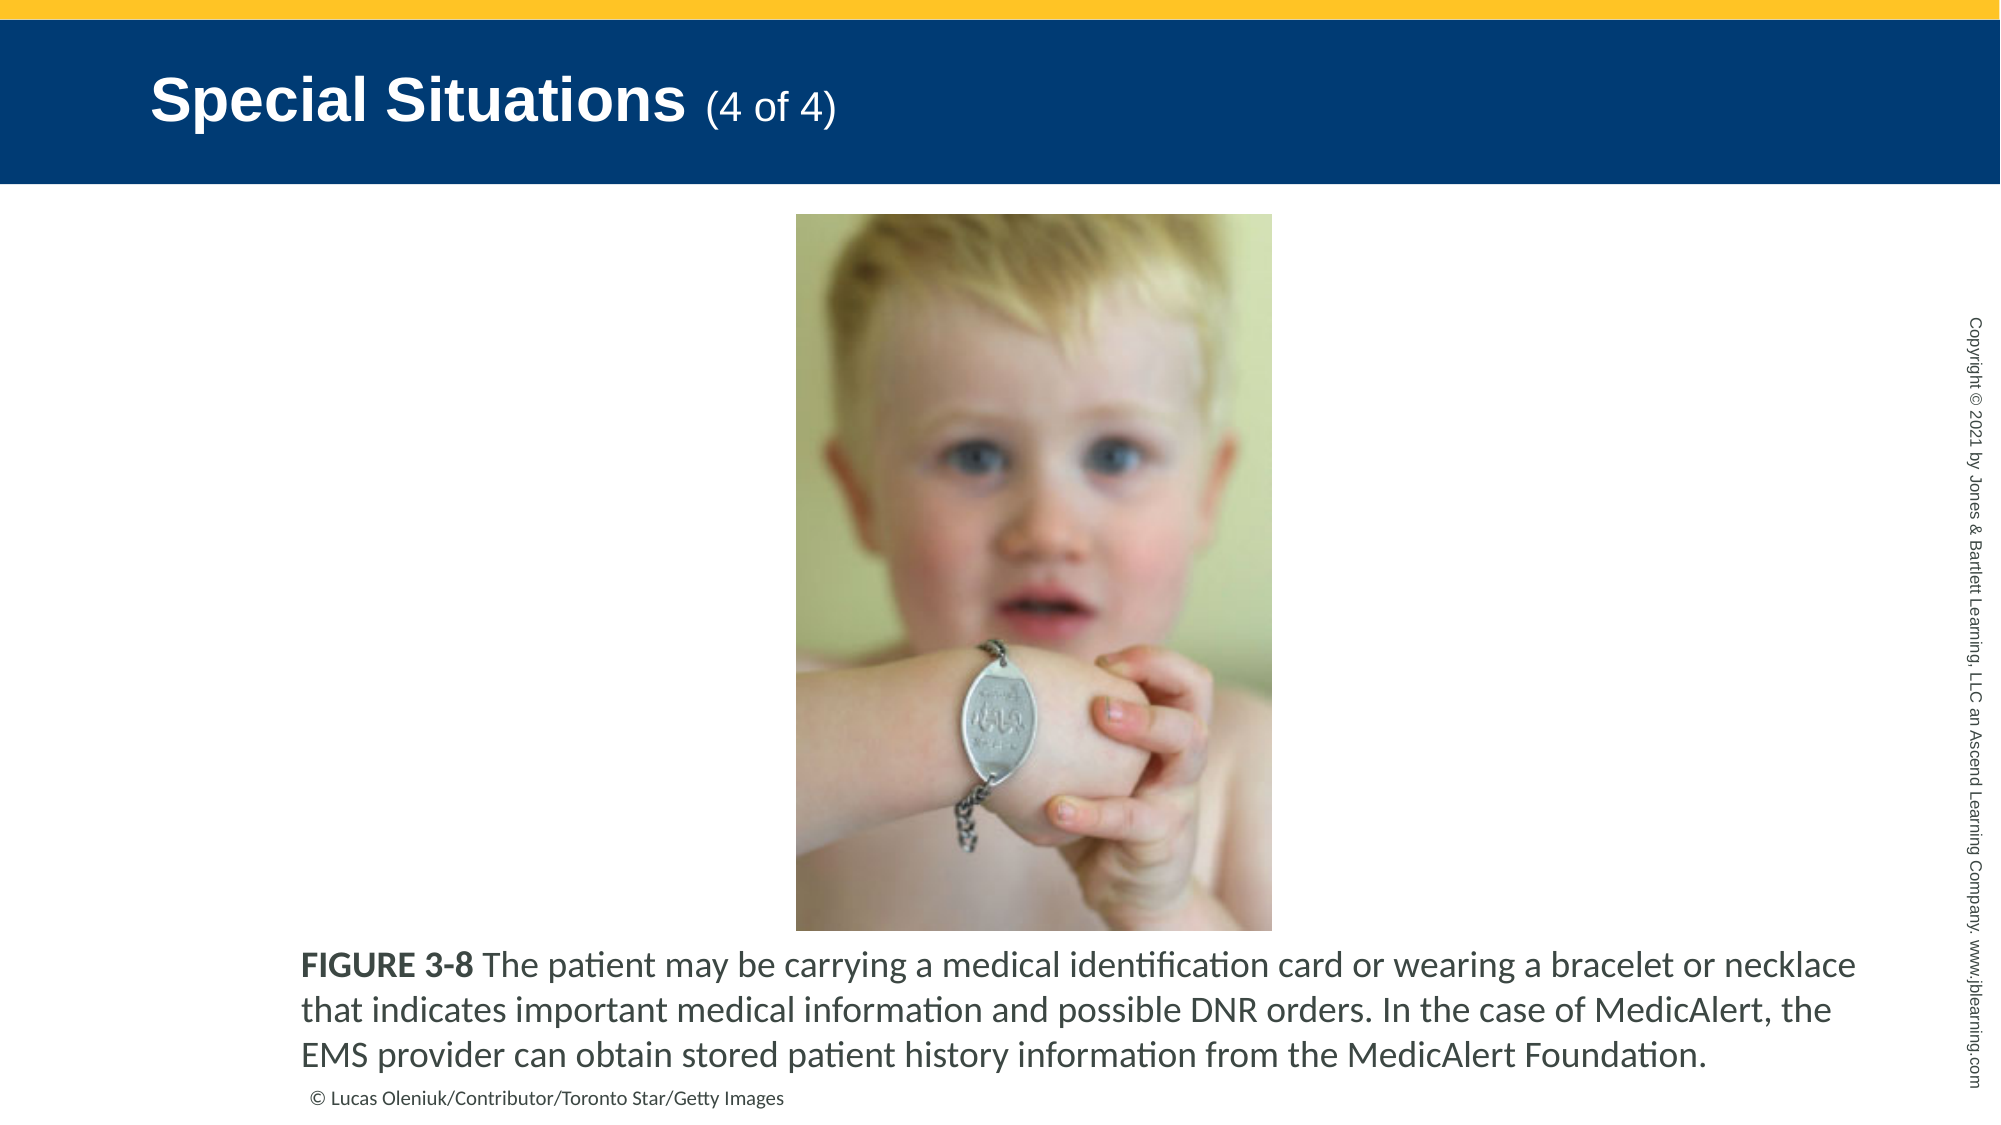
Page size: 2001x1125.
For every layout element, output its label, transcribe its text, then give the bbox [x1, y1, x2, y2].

text_box FIGURE 3-8 The patient may be carrying a medical identification card or wearing a bracelet or necklace that indicates important medical information and possible DNR orders. In the case of MedicAlert, the EMS provider can obtain stored patient history information from the MedicAlert Foundation. [286, 933, 1909, 1083]
picture [796, 214, 1272, 931]
text_box © Lucas Oleniuk/Contributor/Toronto Star/Getty Images [294, 1077, 804, 1118]
title Special Situations (4 of 4) [0, 19, 2000, 185]
